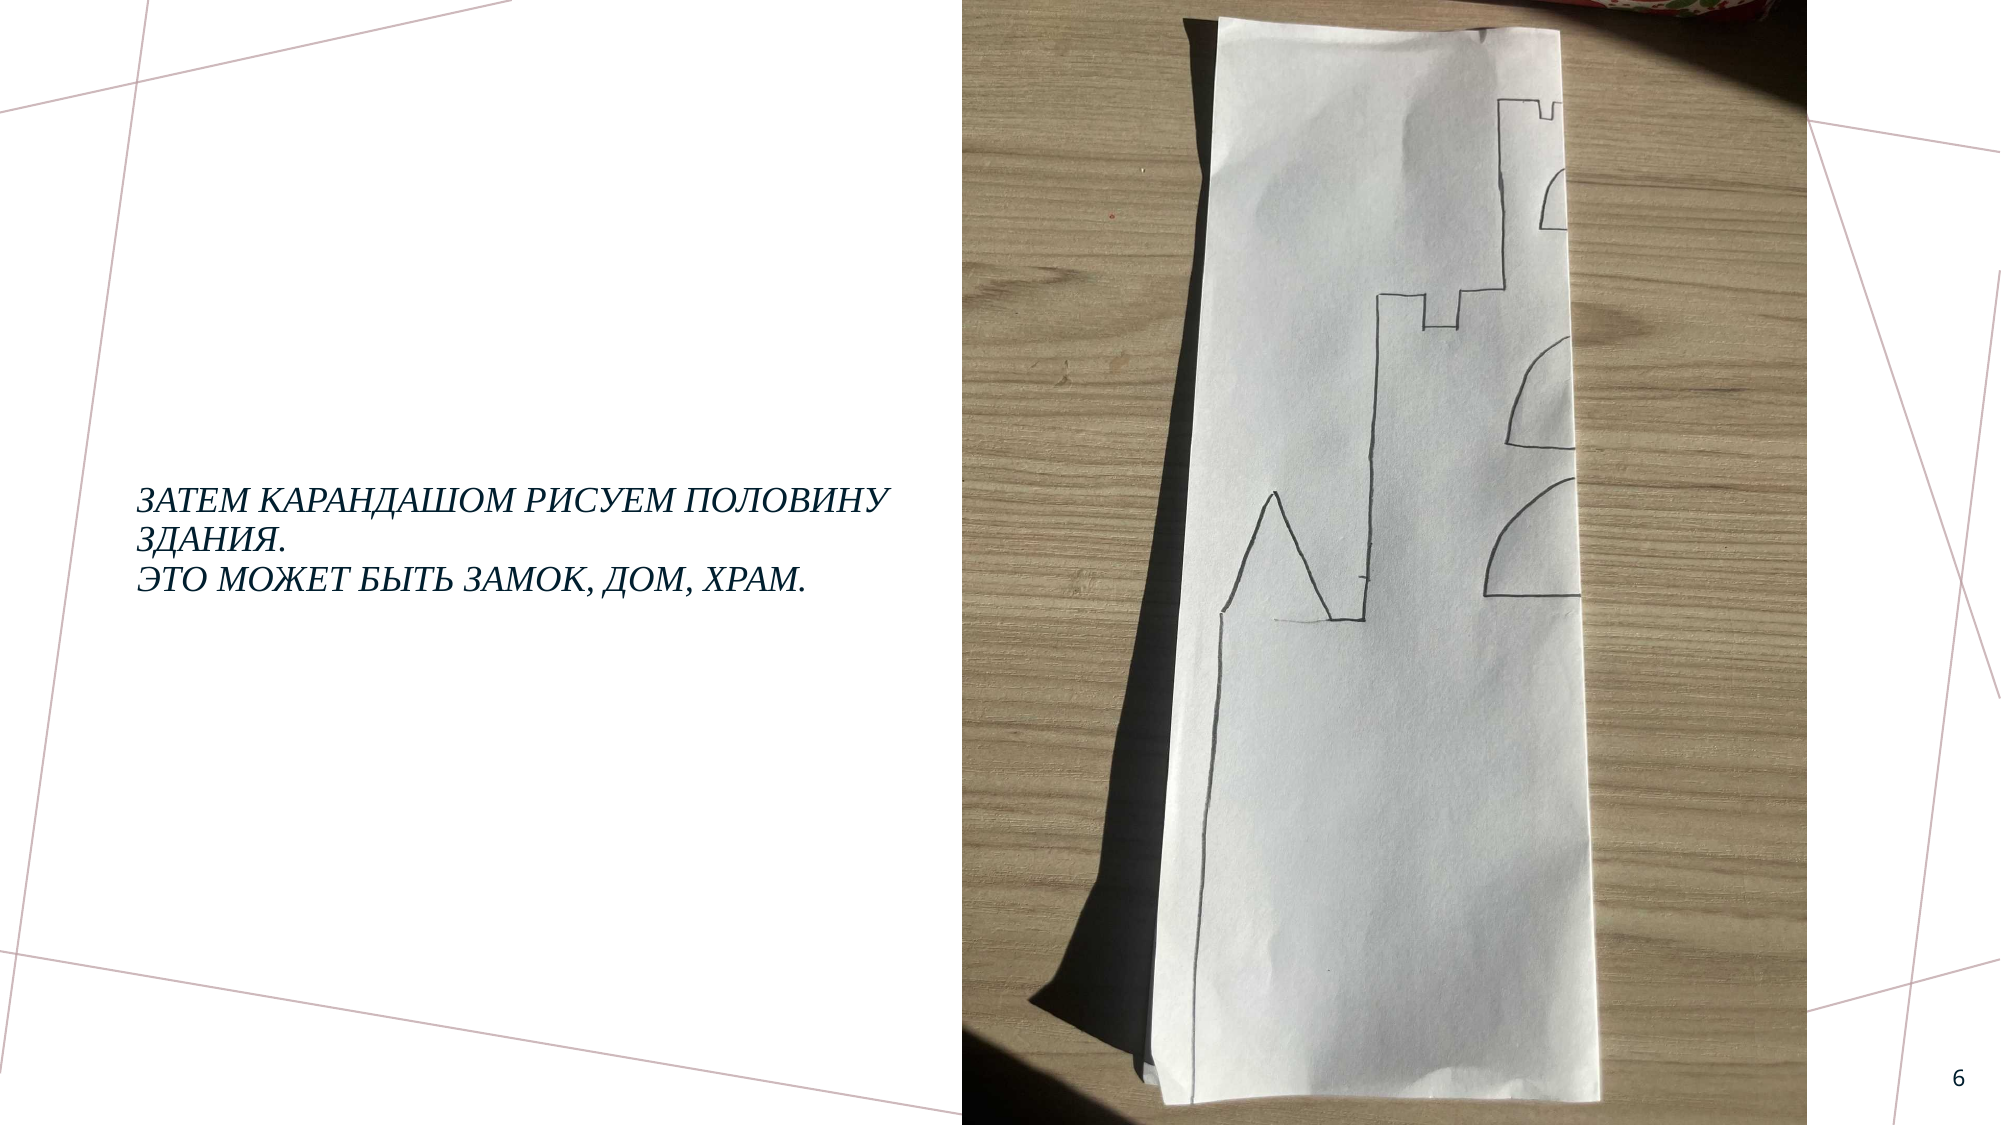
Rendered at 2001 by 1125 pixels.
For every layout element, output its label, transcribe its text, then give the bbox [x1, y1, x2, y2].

title Затем карандашом рисуем половину здания. Это может быть замок, дом, храм. [121, 473, 940, 691]
slide_number 6 [1903, 1049, 1981, 1110]
picture [962, 0, 1807, 1125]
